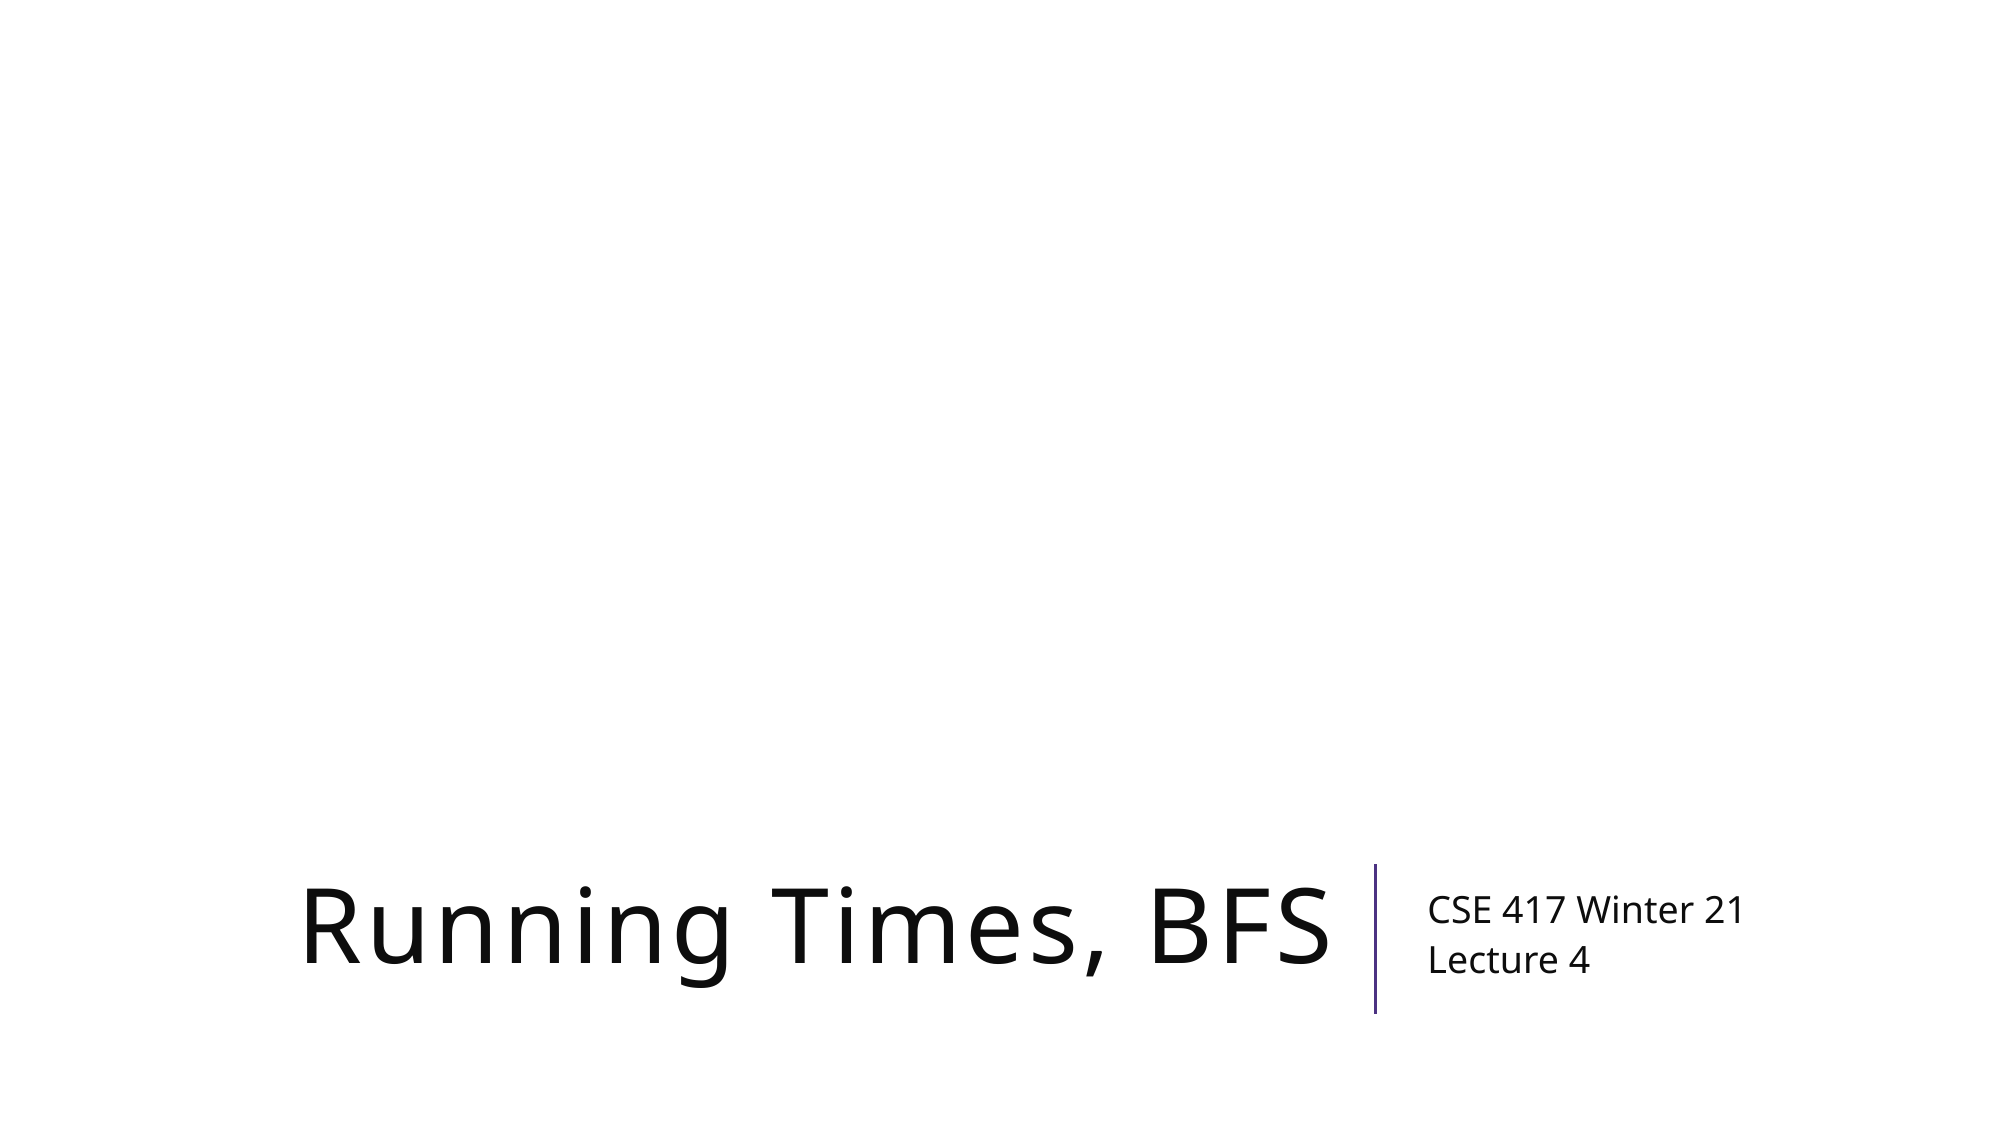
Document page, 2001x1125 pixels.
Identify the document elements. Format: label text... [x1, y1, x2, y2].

subtitle CSE 417 Winter 21 Lecture 4 [1412, 813, 1938, 1054]
title Running Times, BFS [75, 813, 1350, 1054]
